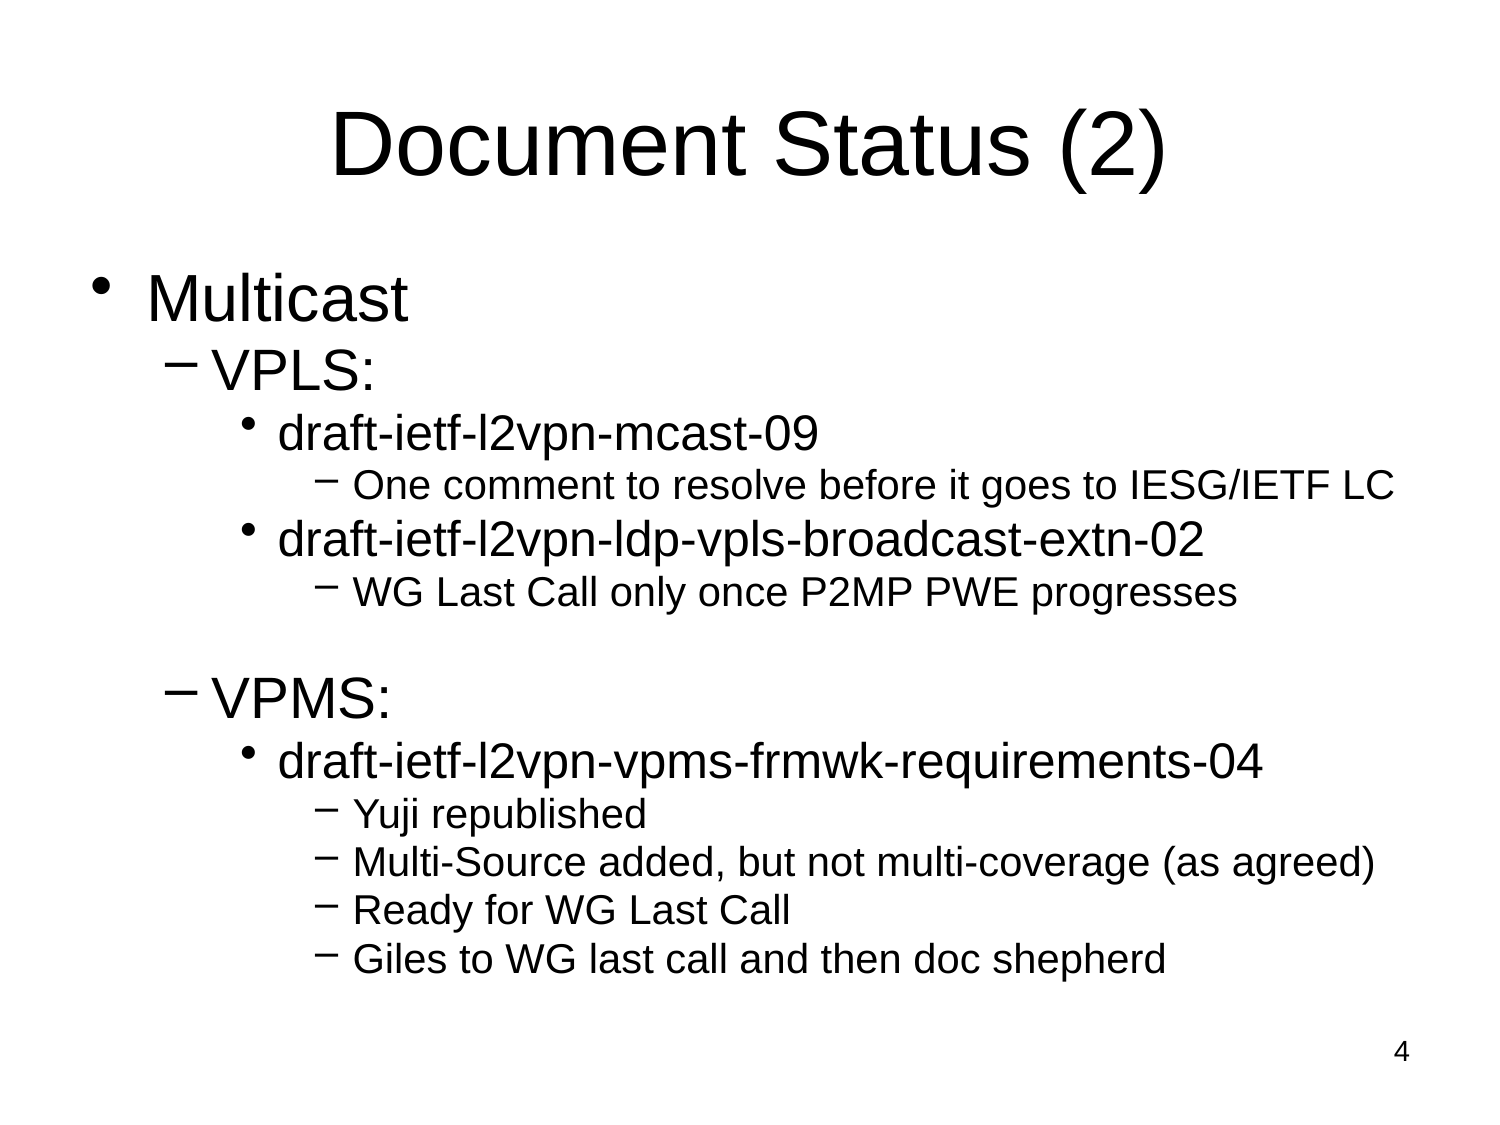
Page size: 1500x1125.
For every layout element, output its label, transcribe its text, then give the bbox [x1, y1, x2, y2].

title Document Status (2) [74, 44, 1426, 233]
list Multicast VPLS: draft-ietf-l2vpn-mcast-09 One comment to resolve before it goes to IESG/IETF LC draft-ietf-l2vpn-ldp-vpls-broadcast-extn-02 WG Last Call only once P2MP PWE progresses VPMS: draft-ietf-l2vpn-vpms-frmwk-requirements-04 Yuji republished Multi-Source added, but not multi-coverage (as agreed) Ready for WG Last Call Giles to WG last call and then doc shepherd [74, 262, 1426, 1006]
slide_number 4 [1074, 1024, 1426, 1103]
